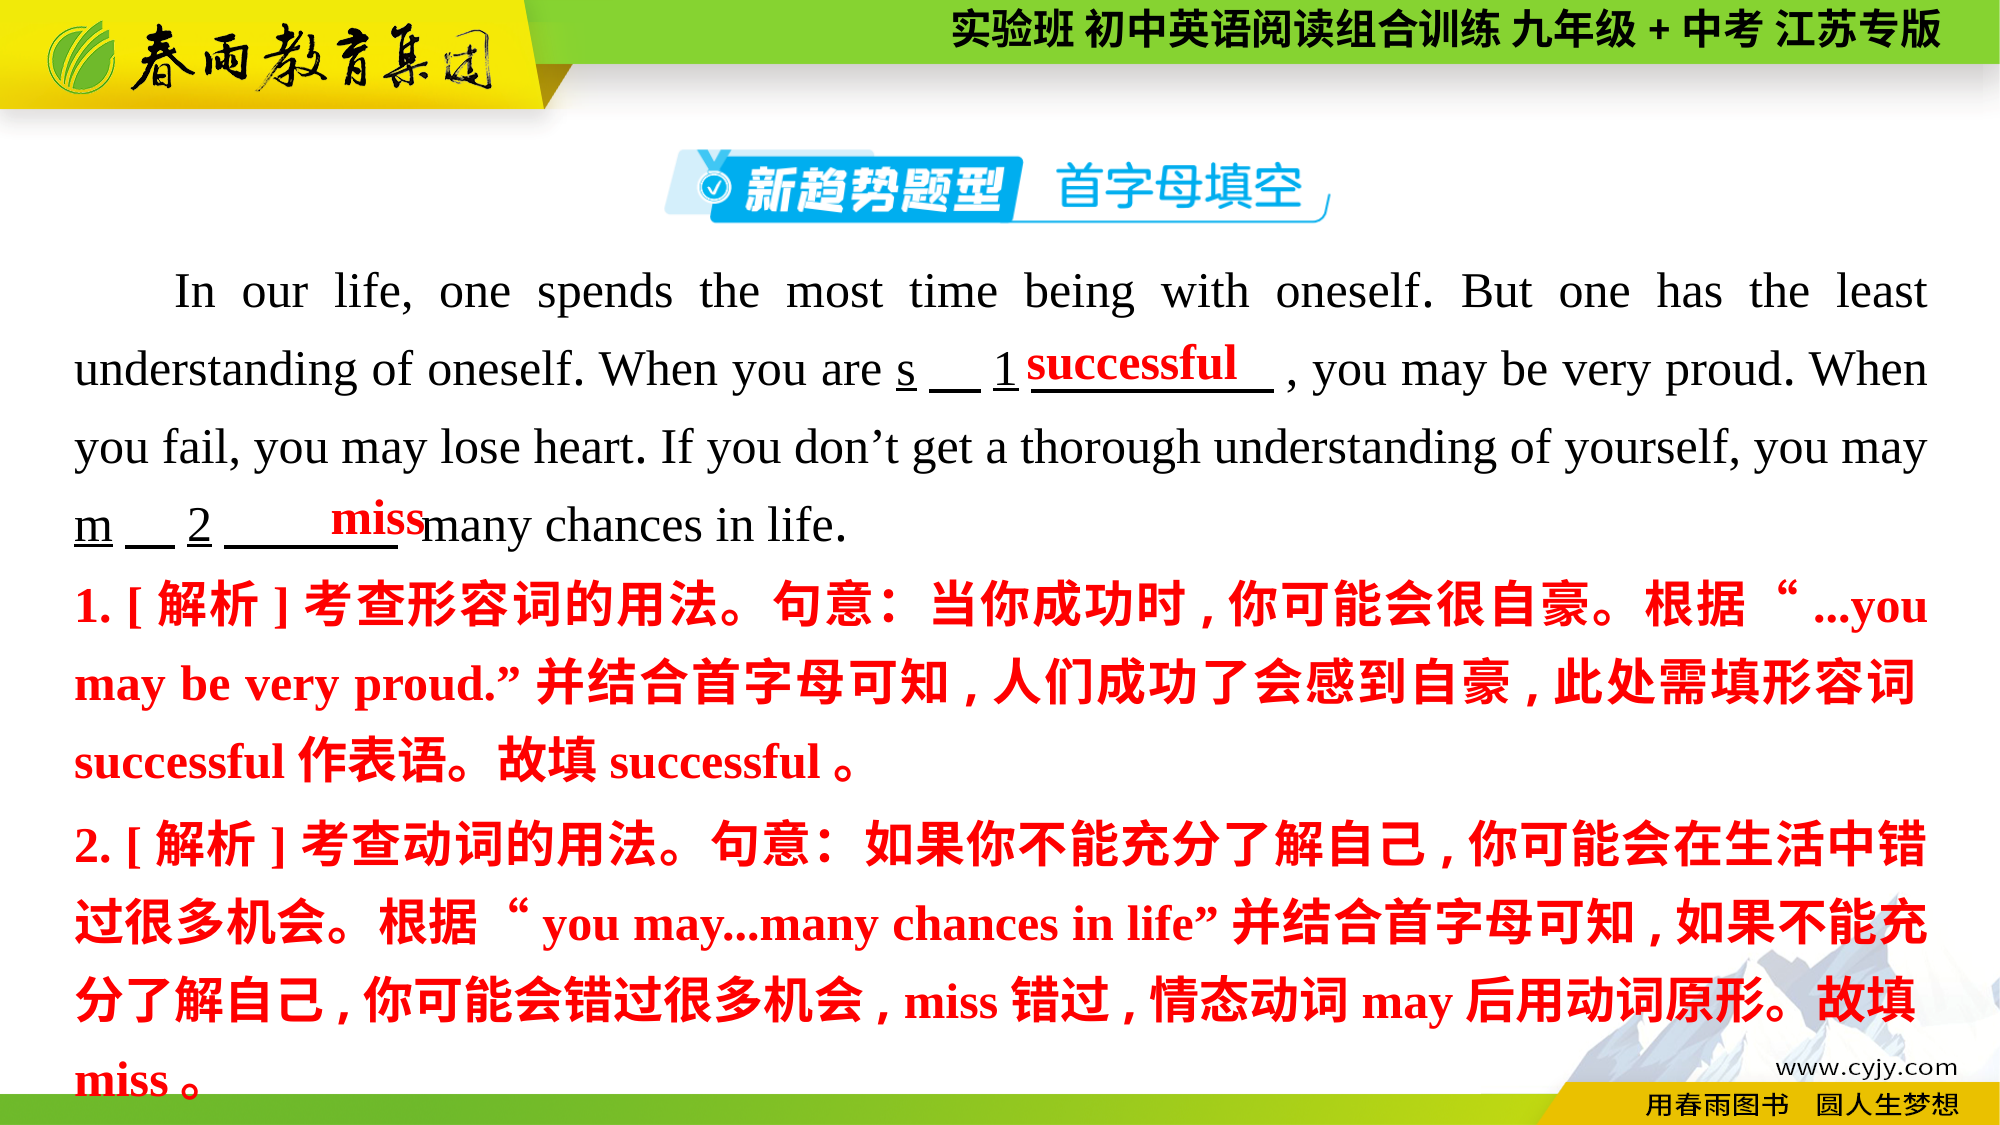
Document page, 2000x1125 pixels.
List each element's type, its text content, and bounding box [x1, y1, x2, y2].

text_box 2. [解析]考查动词的用法。句意：如果你不能充分了解自己,你可能会在生活中错过很多机会。根据“you may...many chances in life”并结合首字母可知,如果不能充分了解自己,你可能会错过很多机会, miss错过,情态动词may后用动词原形。故填miss。 [59, 787, 1944, 1115]
text_box miss [315, 477, 441, 553]
text_box 1. [解析]考查形容词的用法。句意：当你成功时,你可能会很自豪。根据“...you may be very proud.”并结合首字母可知,人们成功了会感到自豪,此处需填形容词successful作表语。故填successful。 [59, 547, 1944, 787]
text_box successful [1011, 321, 1254, 397]
picture [0, 0, 2000, 1125]
list In our life, one spends the most time being with oneself. But one has the least understanding of oneself. When you are s 1 , you may be very proud. When you fail, you may lose heart. If you don’t get a thorough understanding of yourself, you may m 2 many chances in life. [59, 232, 1944, 547]
